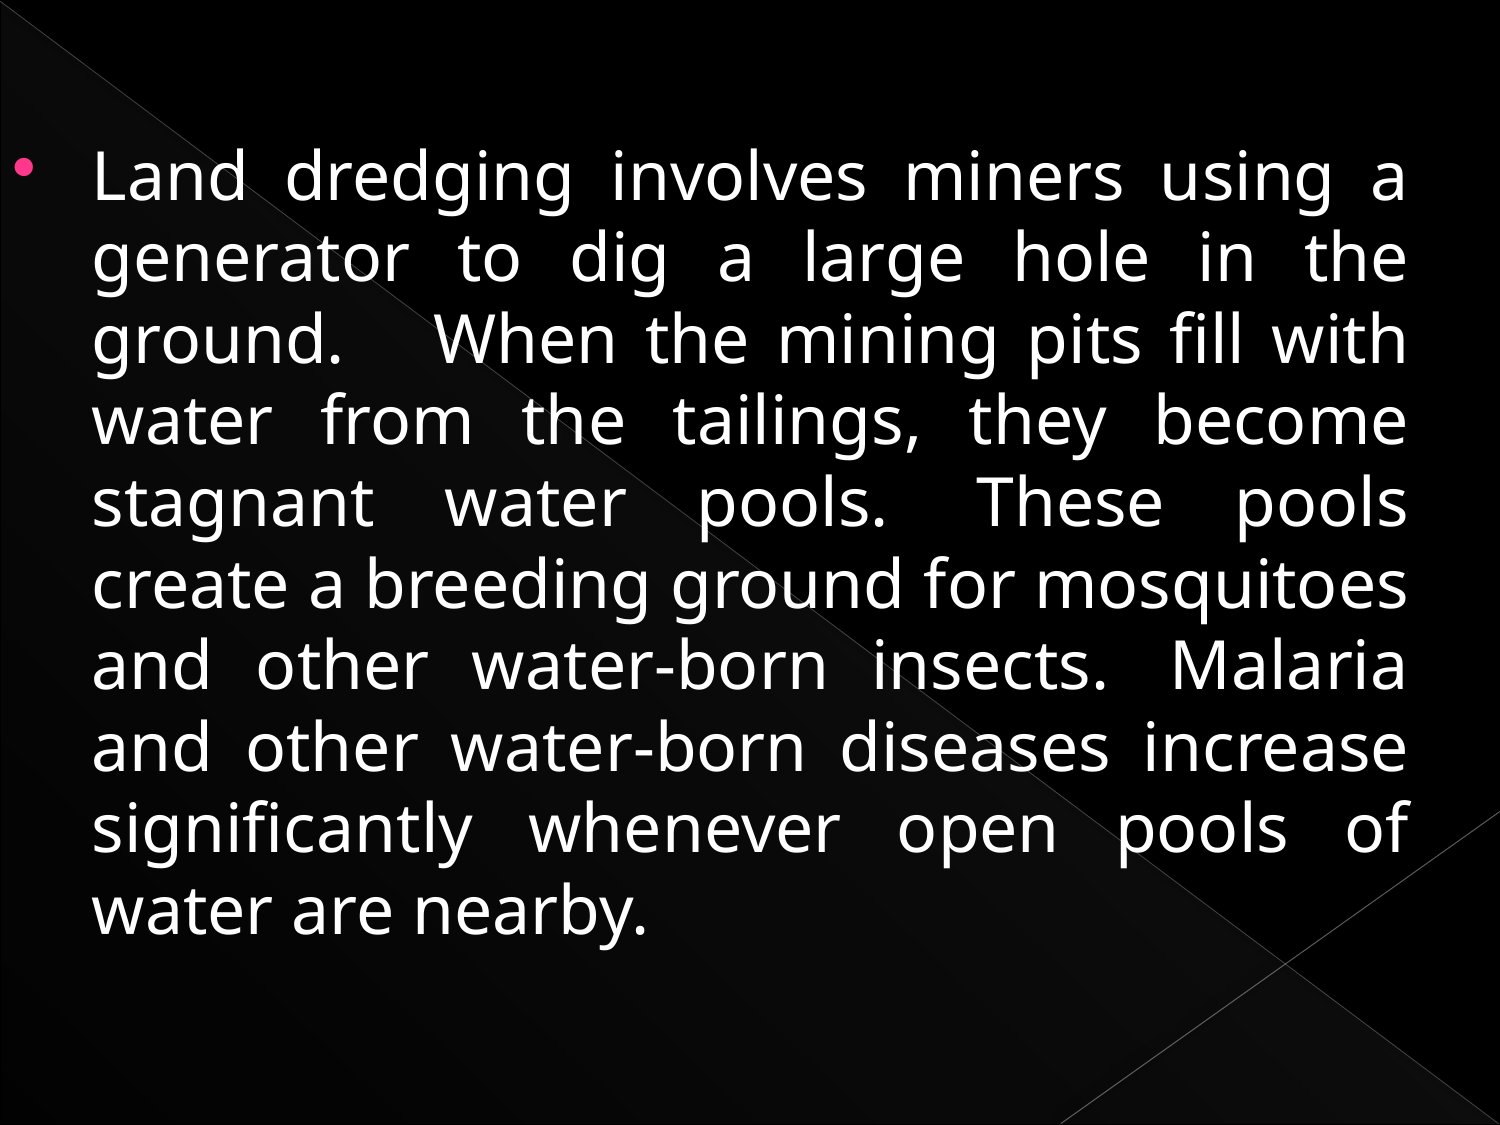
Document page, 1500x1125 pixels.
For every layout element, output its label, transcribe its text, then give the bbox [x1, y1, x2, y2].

list Land dredging involves miners using a generator to dig a large hole in the ground. When the mining pits fill with water from the tailings, they become stagnant water pools. These pools create a breeding ground for mosquitoes and other water-born insects. Malaria and other water-born diseases increase significantly whenever open pools of water are nearby. [0, 125, 1425, 988]
